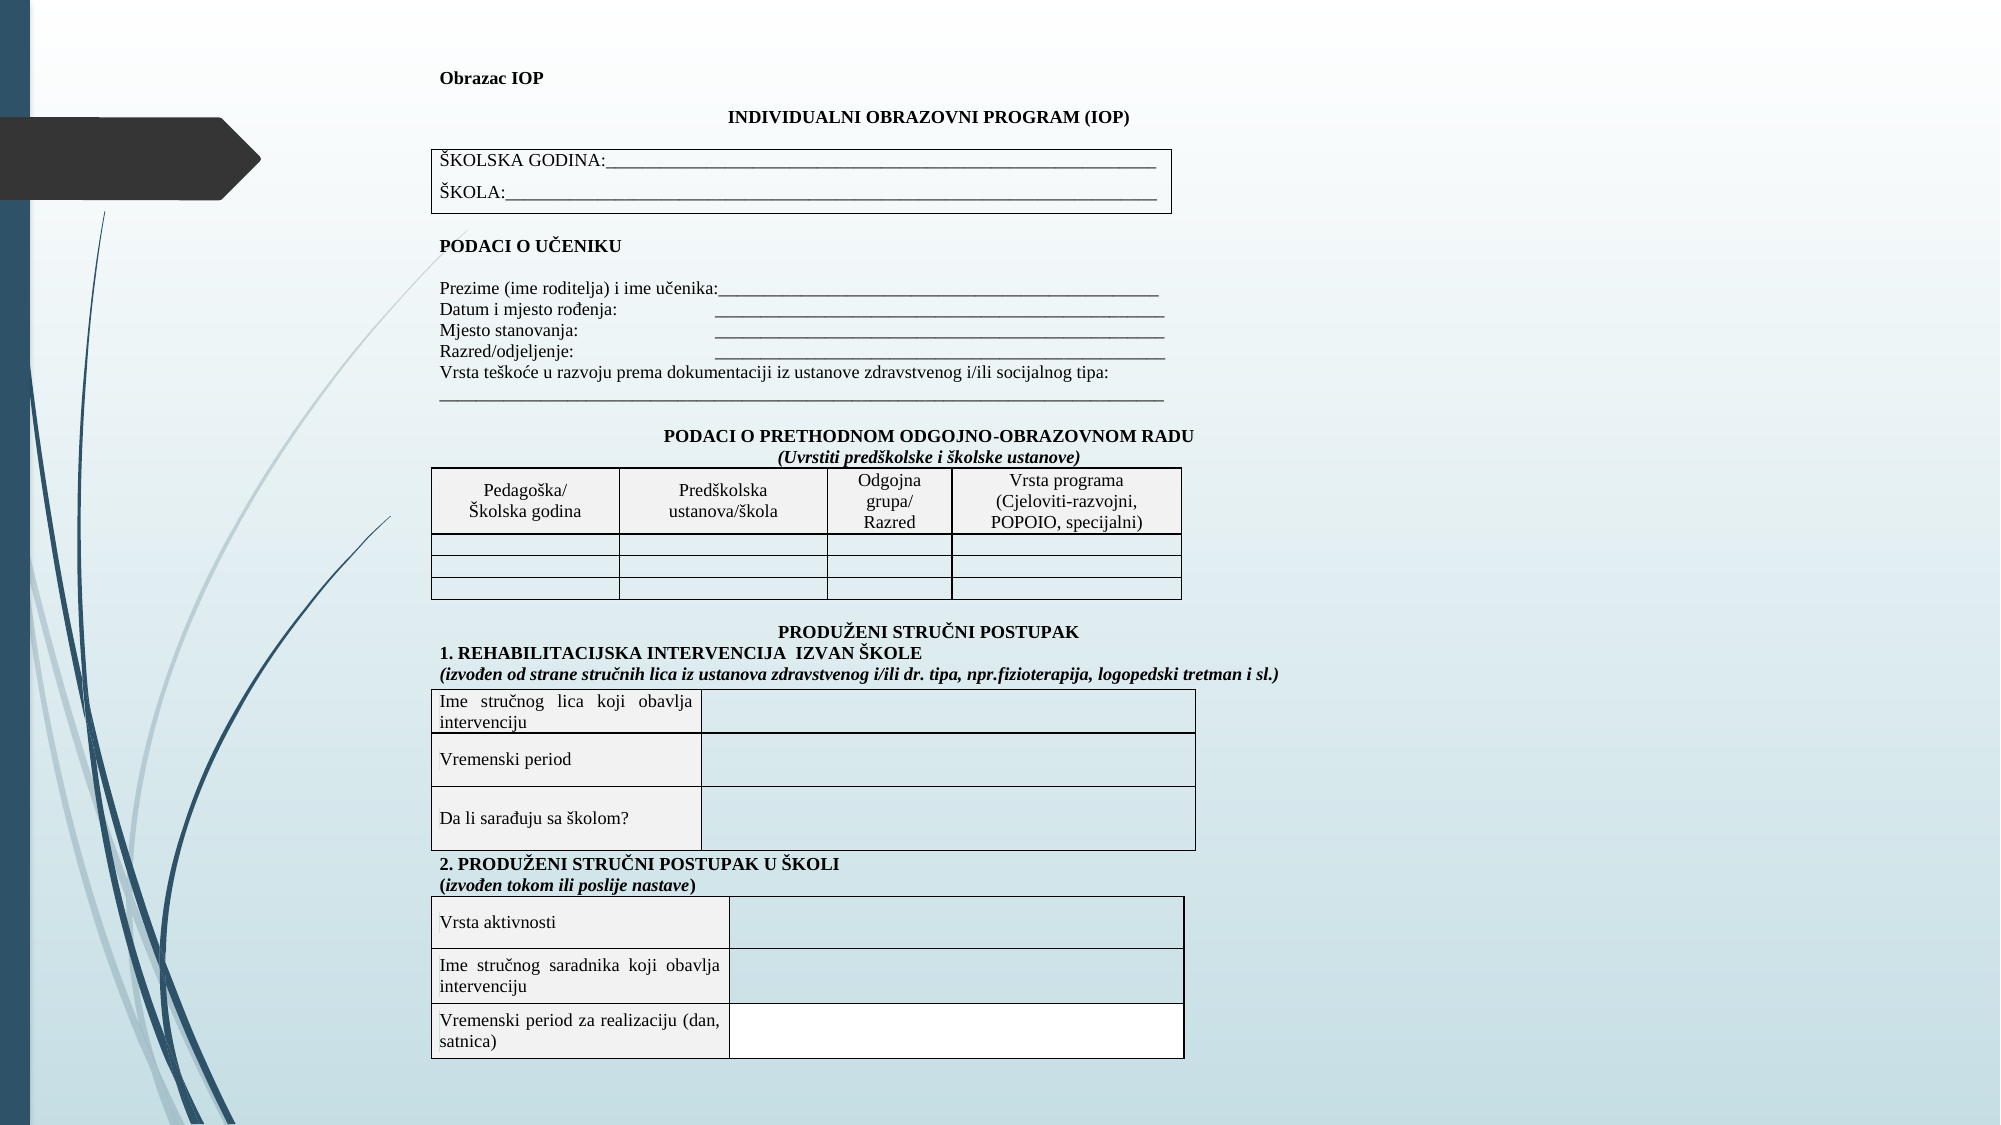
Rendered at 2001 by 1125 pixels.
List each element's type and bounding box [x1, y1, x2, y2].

list [419, 66, 1428, 1063]
